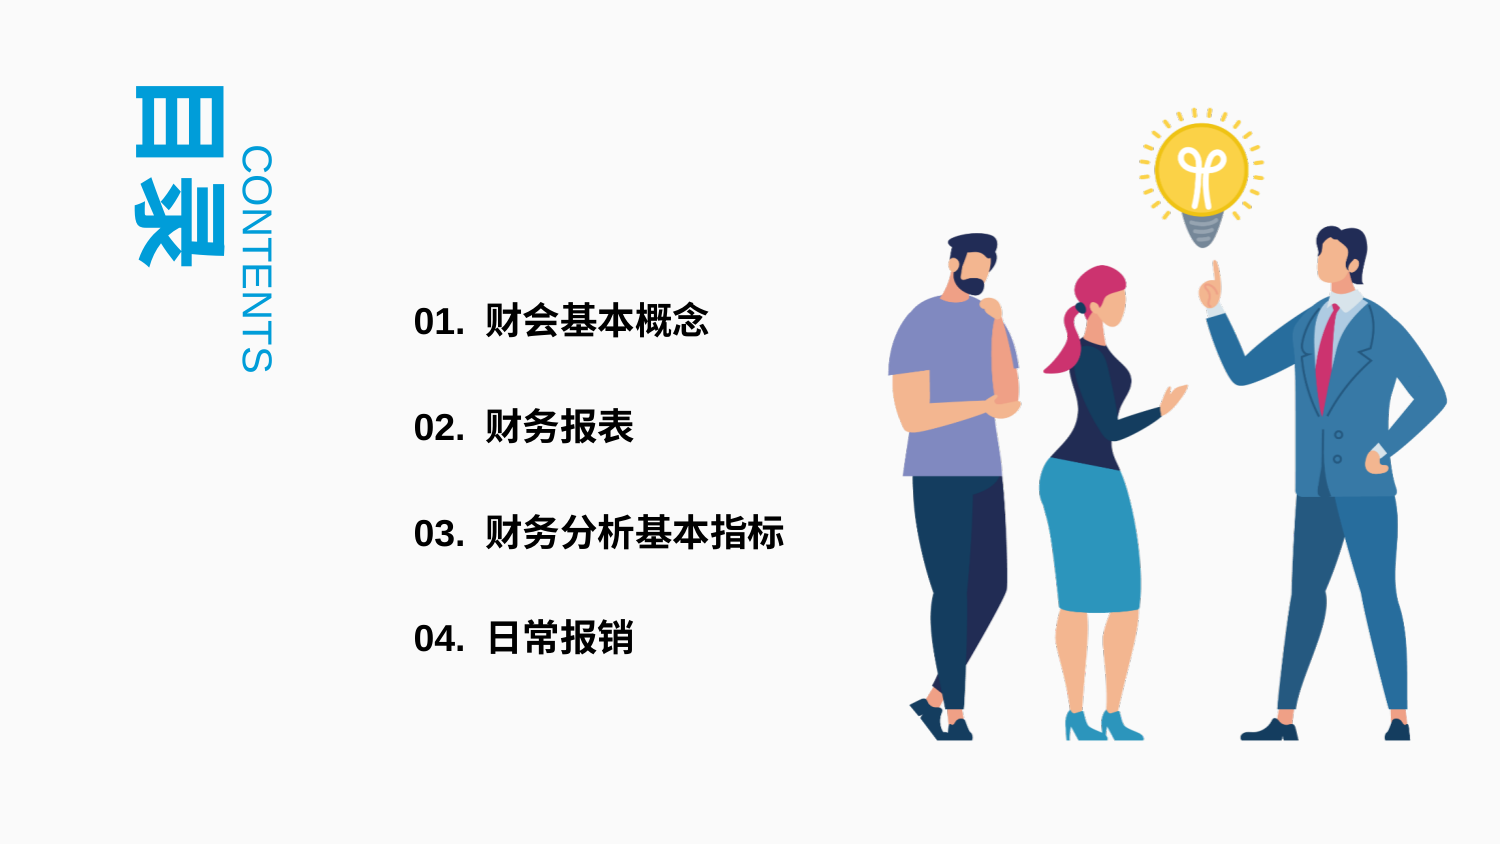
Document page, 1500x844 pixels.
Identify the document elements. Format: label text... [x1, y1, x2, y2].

text_box CONTENTS [211, 129, 292, 434]
text_box 03. 财务分析基本指标 [399, 501, 804, 561]
text_box 目录 [100, 58, 252, 363]
text_box 02. 财务报表 [399, 395, 730, 456]
picture [804, 0, 1500, 844]
text_box 01. 财会基本概念 [399, 289, 730, 350]
text_box 04. 日常报销 [399, 606, 730, 667]
